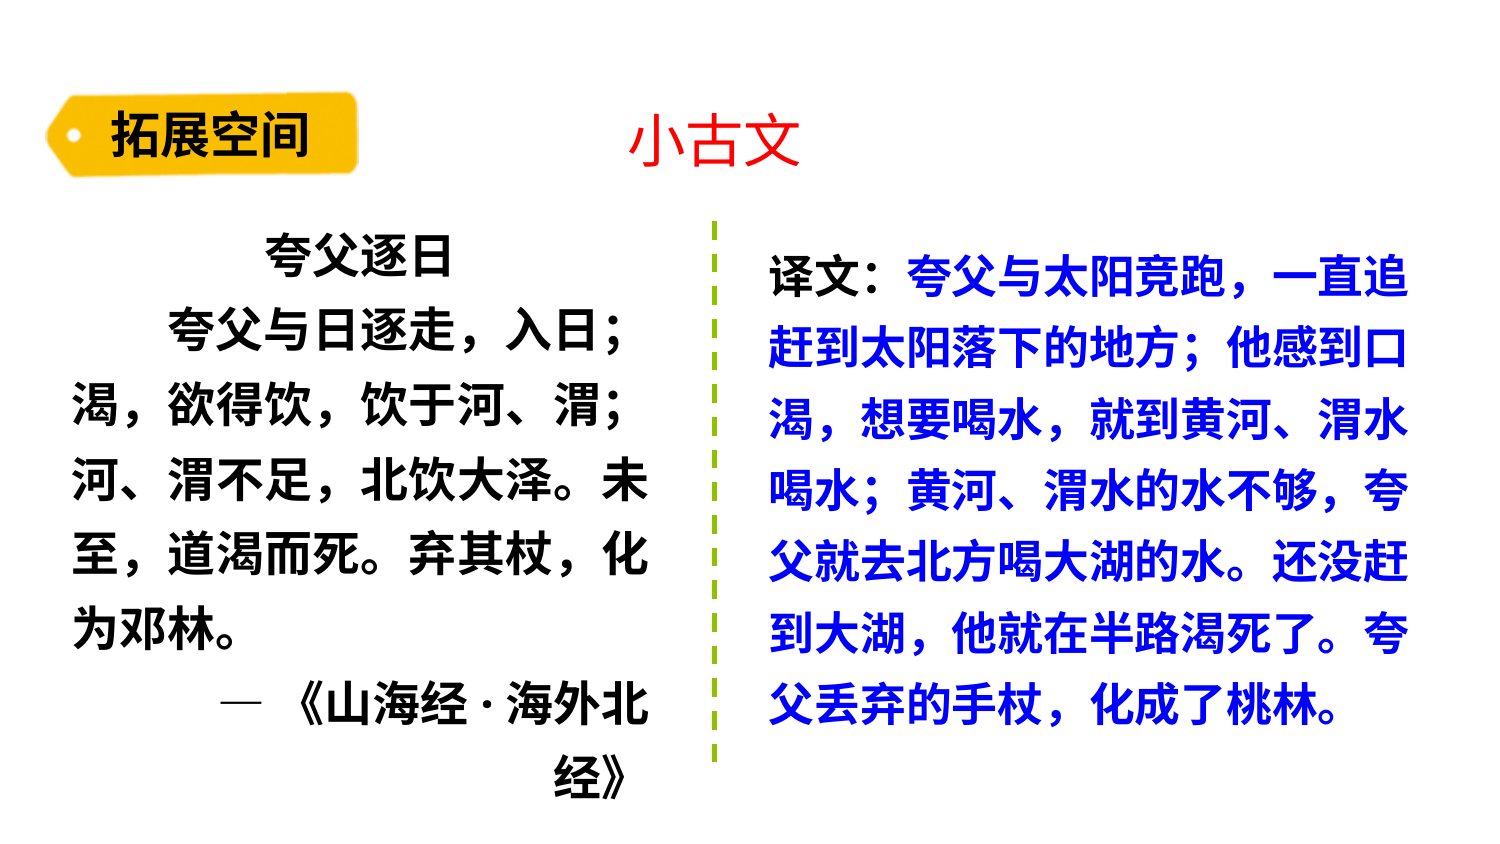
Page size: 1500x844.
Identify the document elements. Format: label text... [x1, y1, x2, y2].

text_box 译文：夸父与太阳竞跑，一直追赶到太阳落下的地方；他感到口渴，想要喝水，就到黄河、渭水喝水；黄河、渭水的水不够，夸父就去北方喝大湖的水。还没赶到大湖，他就在半路渴死了。夸父丢弃的手杖，化成了桃林。 [754, 223, 1448, 739]
text_box 夸父逐日 夸父与日逐走，入日；渴，欲得饮，饮于河、渭；河、渭不足，北饮大泽。未至，道渴而死。弃其杖，化为邓林。 —《山海经·海外北经》 [56, 200, 665, 813]
picture [31, 86, 370, 182]
text_box 小古文 [420, 96, 1010, 182]
